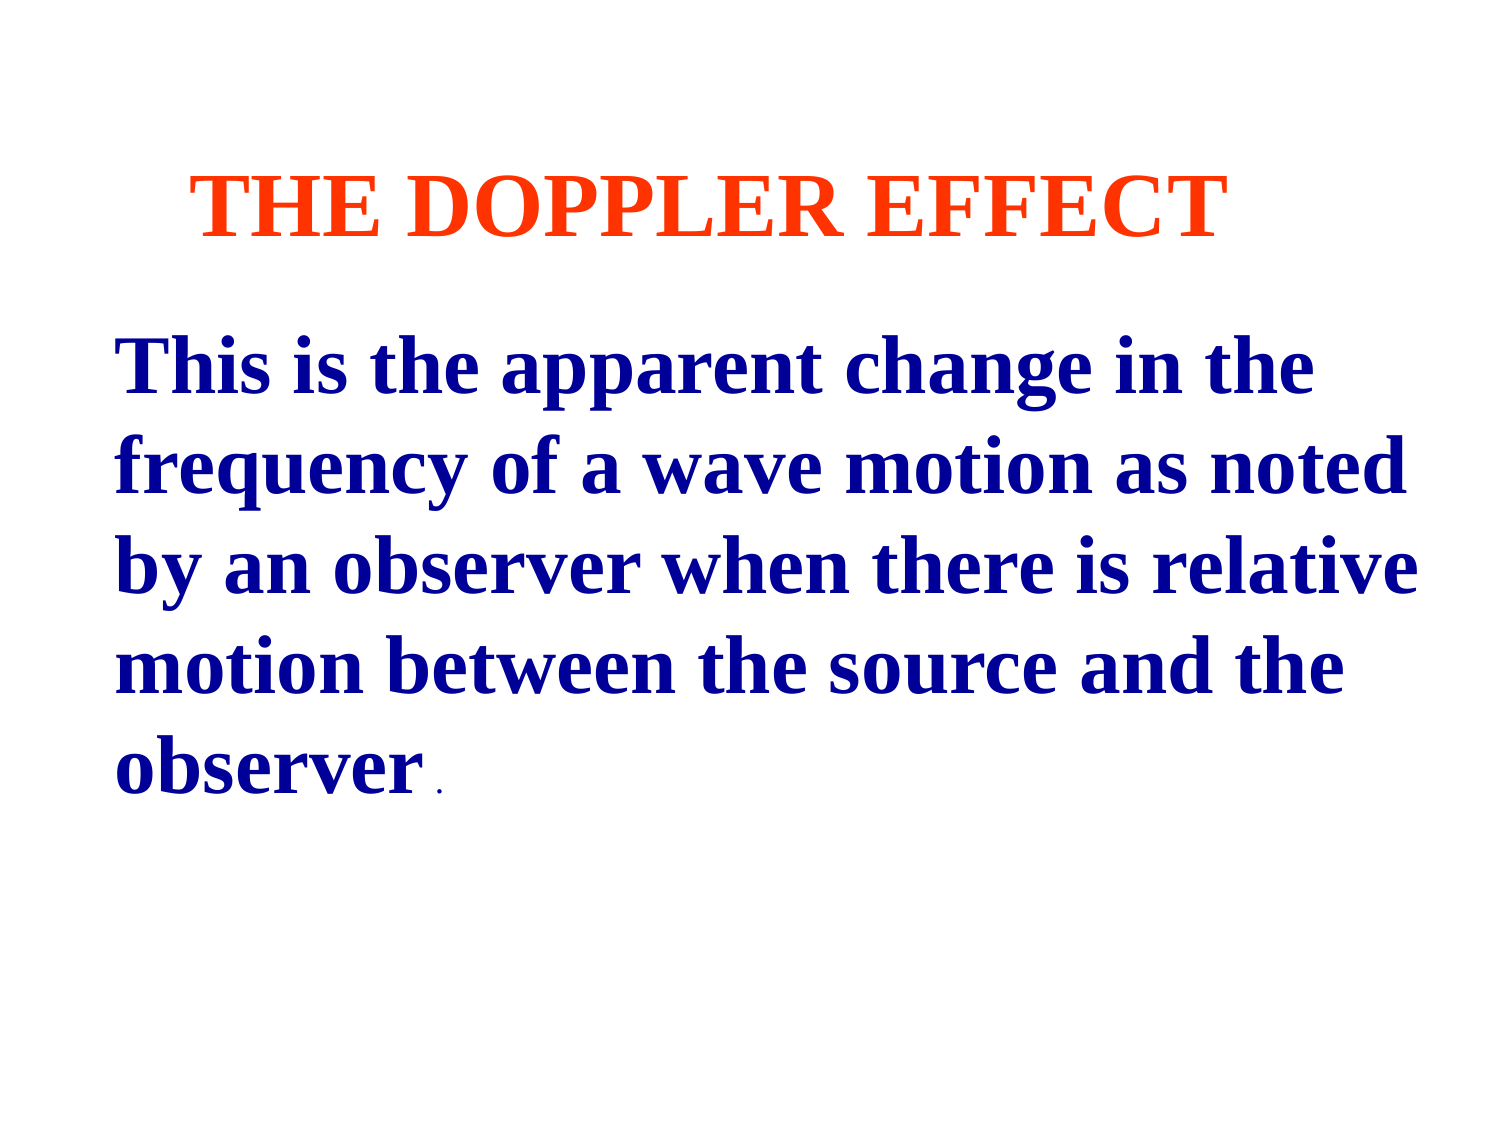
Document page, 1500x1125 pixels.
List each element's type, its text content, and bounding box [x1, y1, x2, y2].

text_box This is the apparent change in the frequency of a wave motion as noted by an observer when there is relative motion between the source and the observer . [100, 302, 1451, 882]
text_box THE DOPPLER EFFECT [174, 137, 1325, 262]
